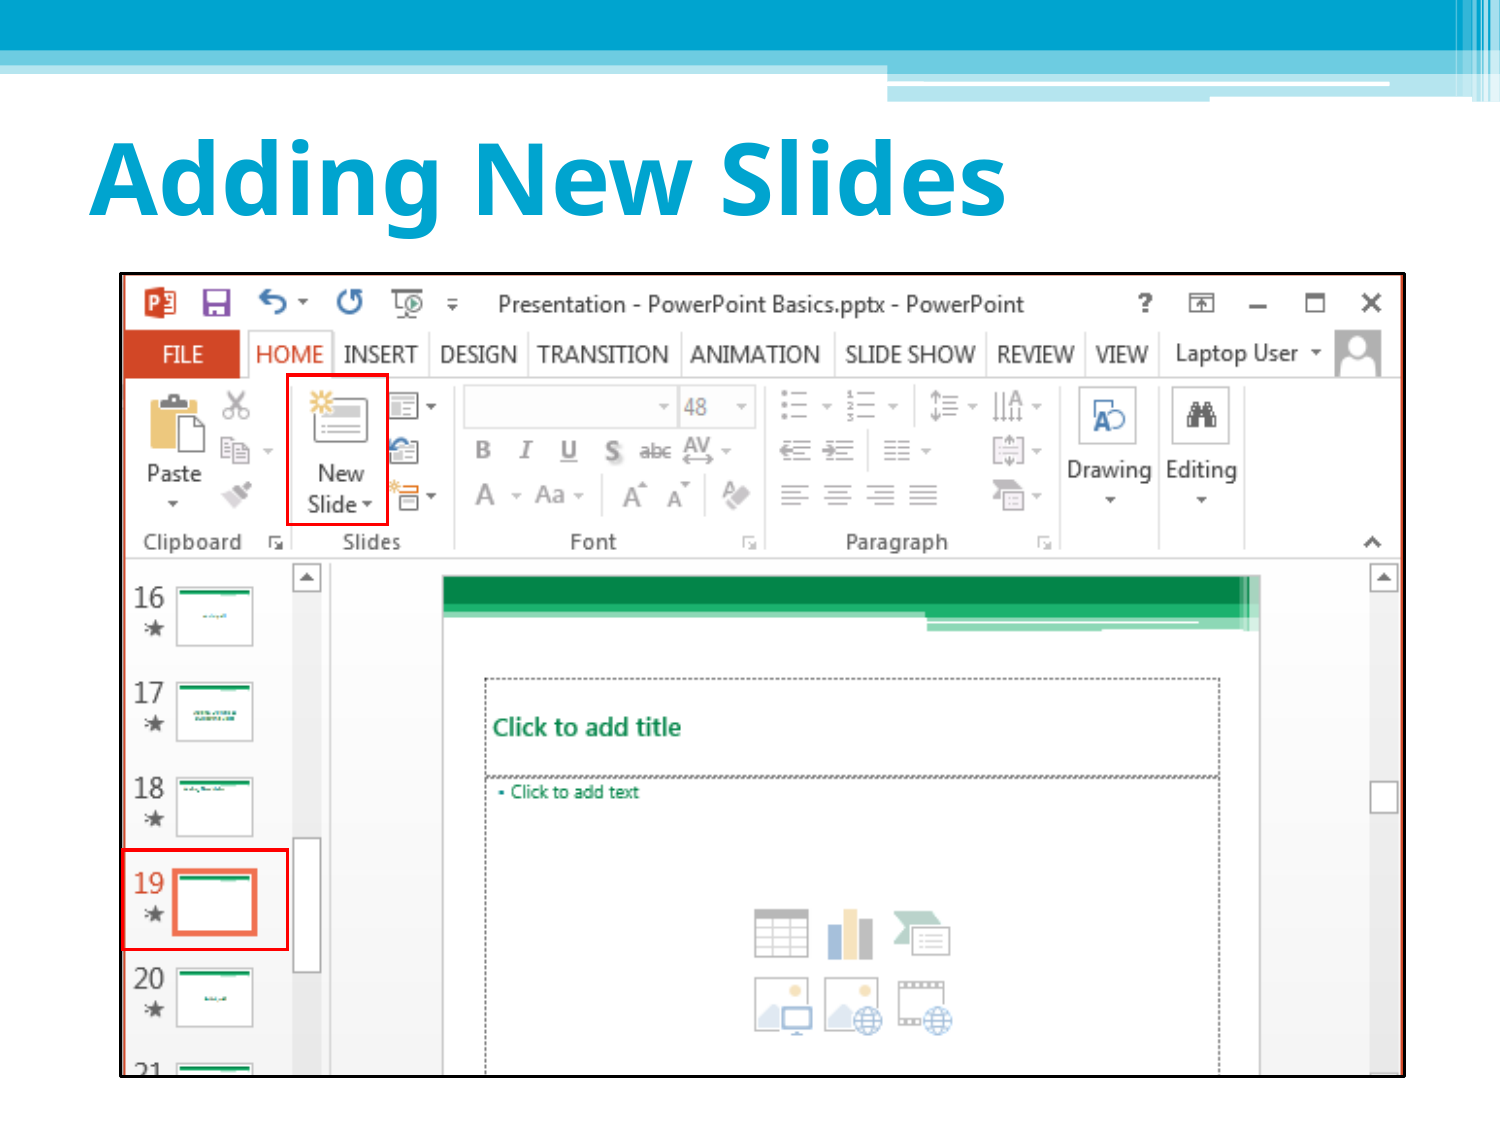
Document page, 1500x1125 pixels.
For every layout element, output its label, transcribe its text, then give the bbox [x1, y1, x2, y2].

picture [122, 274, 1403, 1076]
title Adding New Slides [75, 99, 1450, 250]
